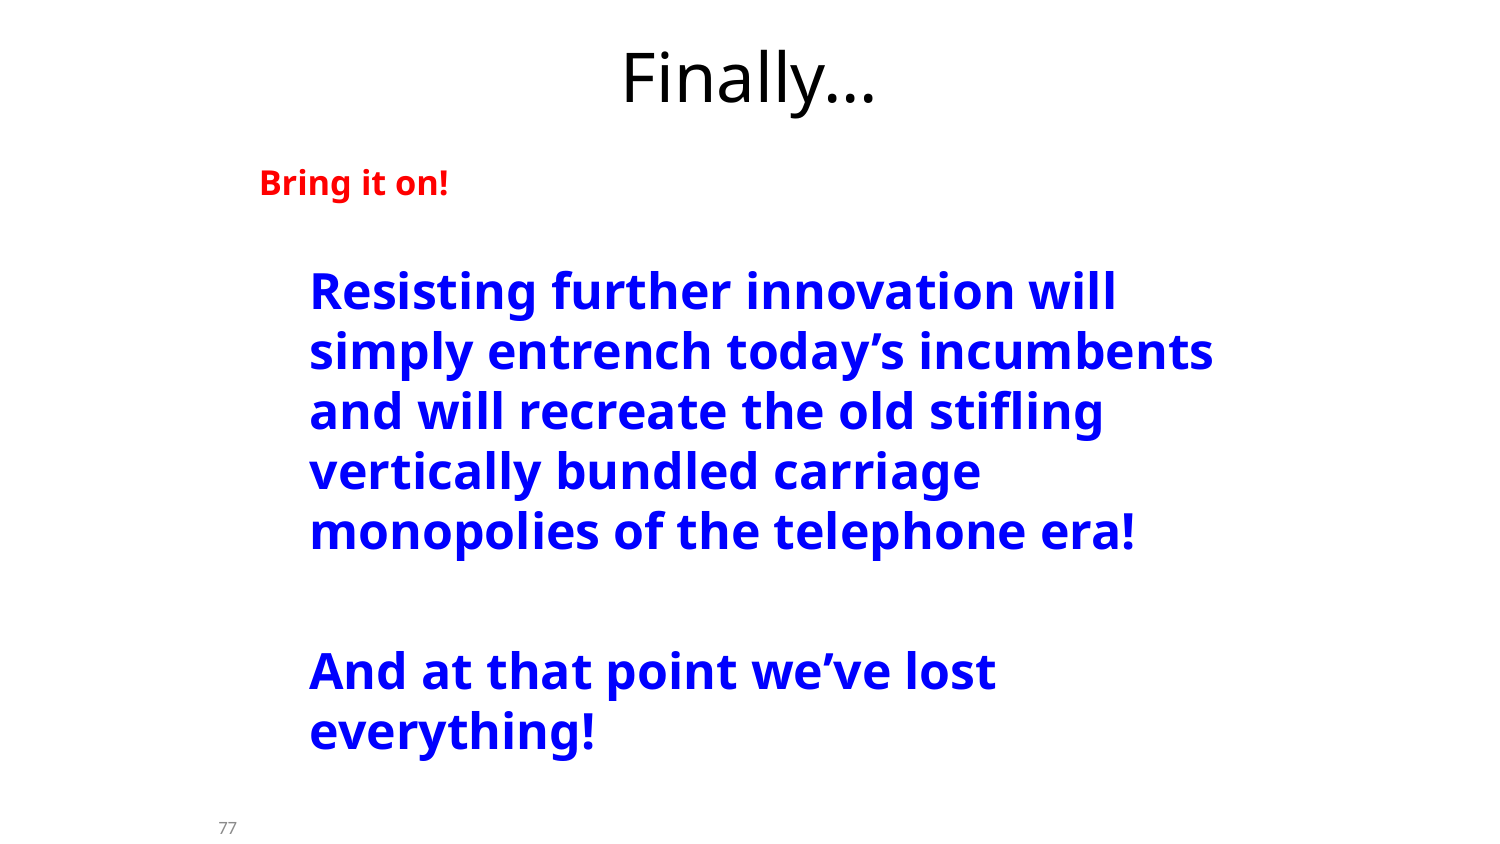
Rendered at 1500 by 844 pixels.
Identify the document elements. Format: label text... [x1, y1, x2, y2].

slide_number 77 [199, 815, 248, 839]
title Finally... [243, 5, 1256, 146]
list Bring it on! Resisting further innovation will simply entrench today’s incumbents and will recreate the old stifling vertically bundled carriage monopolies of the telephone era! And at that point we’ve lost everything! [243, 153, 1289, 790]
